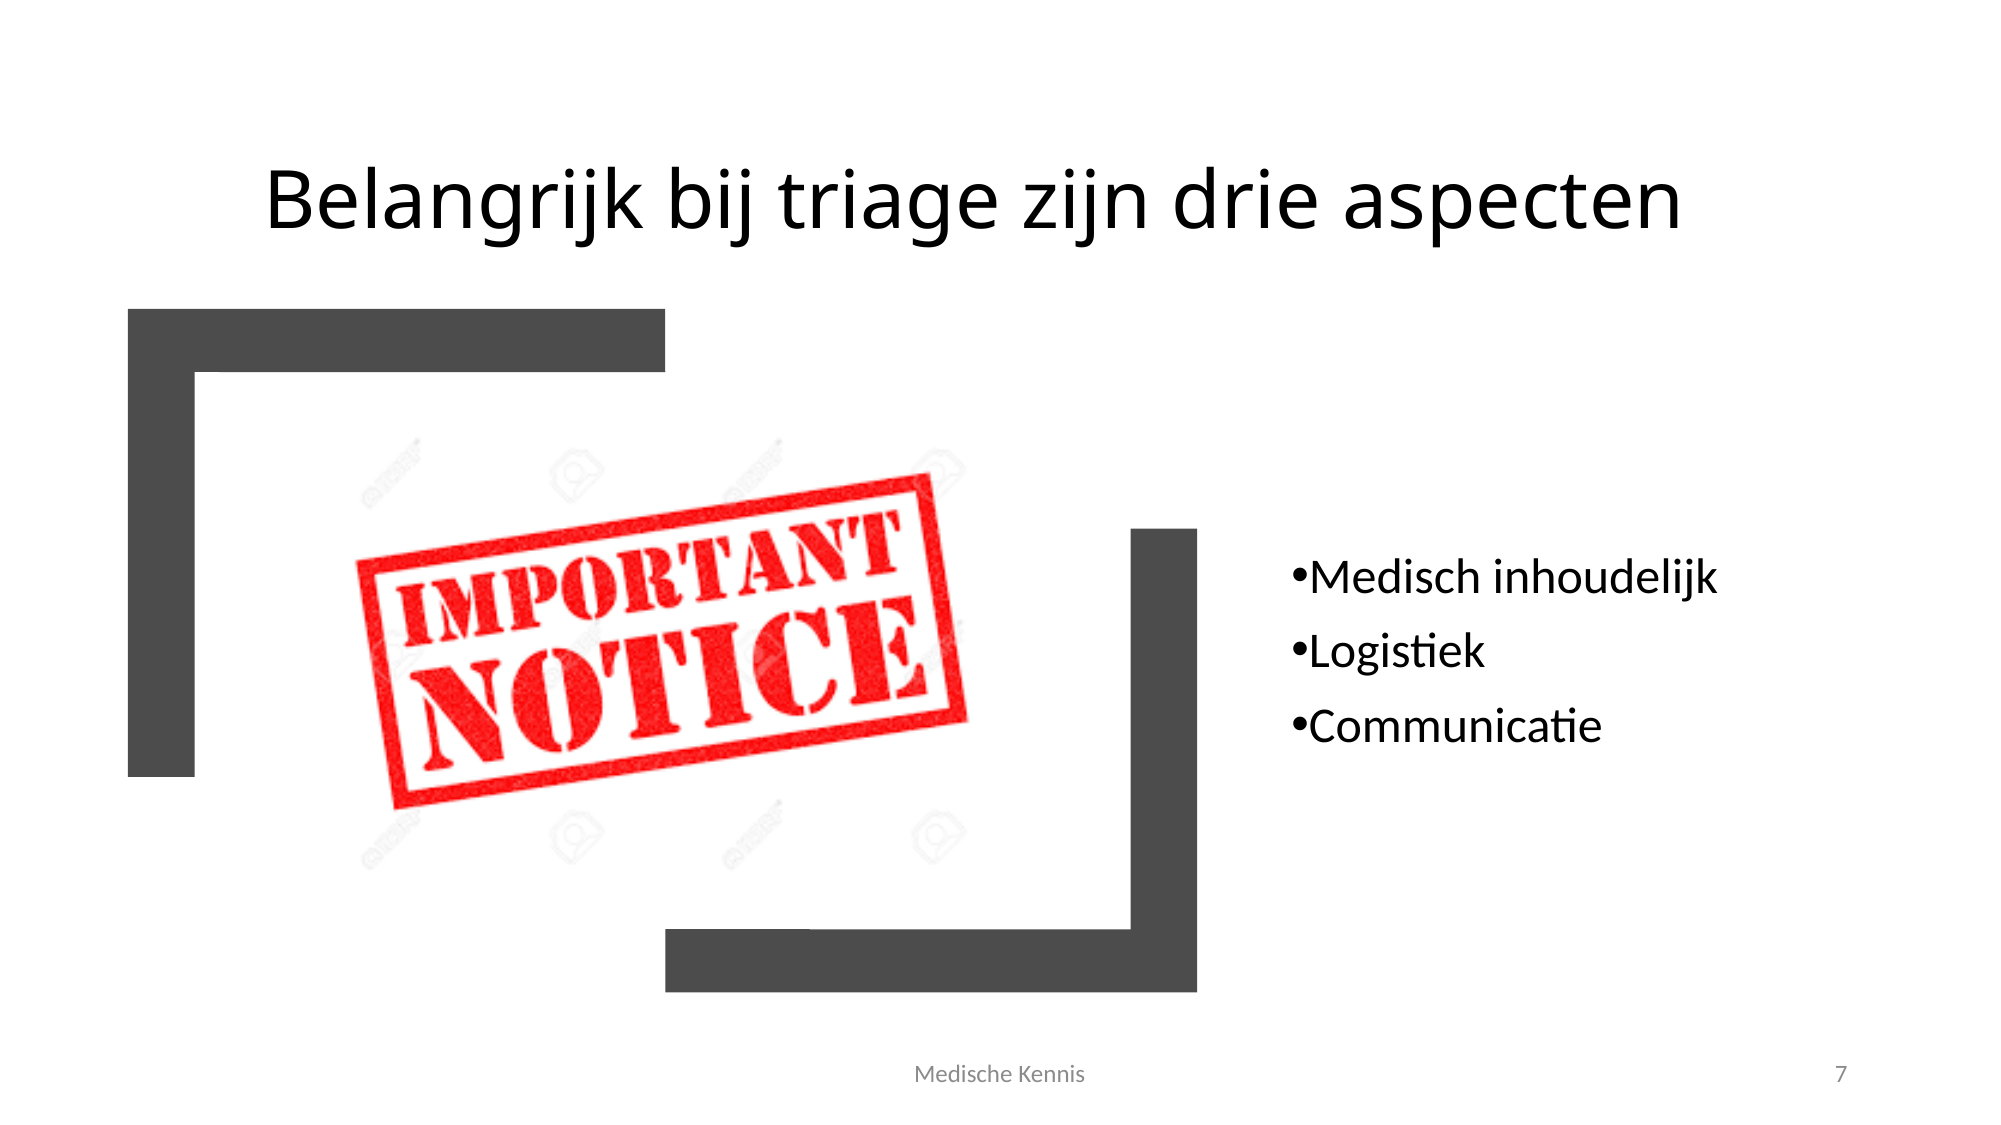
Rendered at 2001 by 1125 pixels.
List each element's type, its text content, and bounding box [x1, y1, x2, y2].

footer Medische Kennis [662, 1042, 1338, 1103]
text_box [127, 308, 666, 777]
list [344, 424, 984, 877]
slide_number 7 [1412, 1042, 1863, 1103]
list Medisch inhoudelijk Logistiek Communicatie [1276, 373, 1872, 930]
text_box [665, 528, 1198, 993]
title Belangrijk bij triage zijn drie aspecten [248, 84, 1872, 254]
